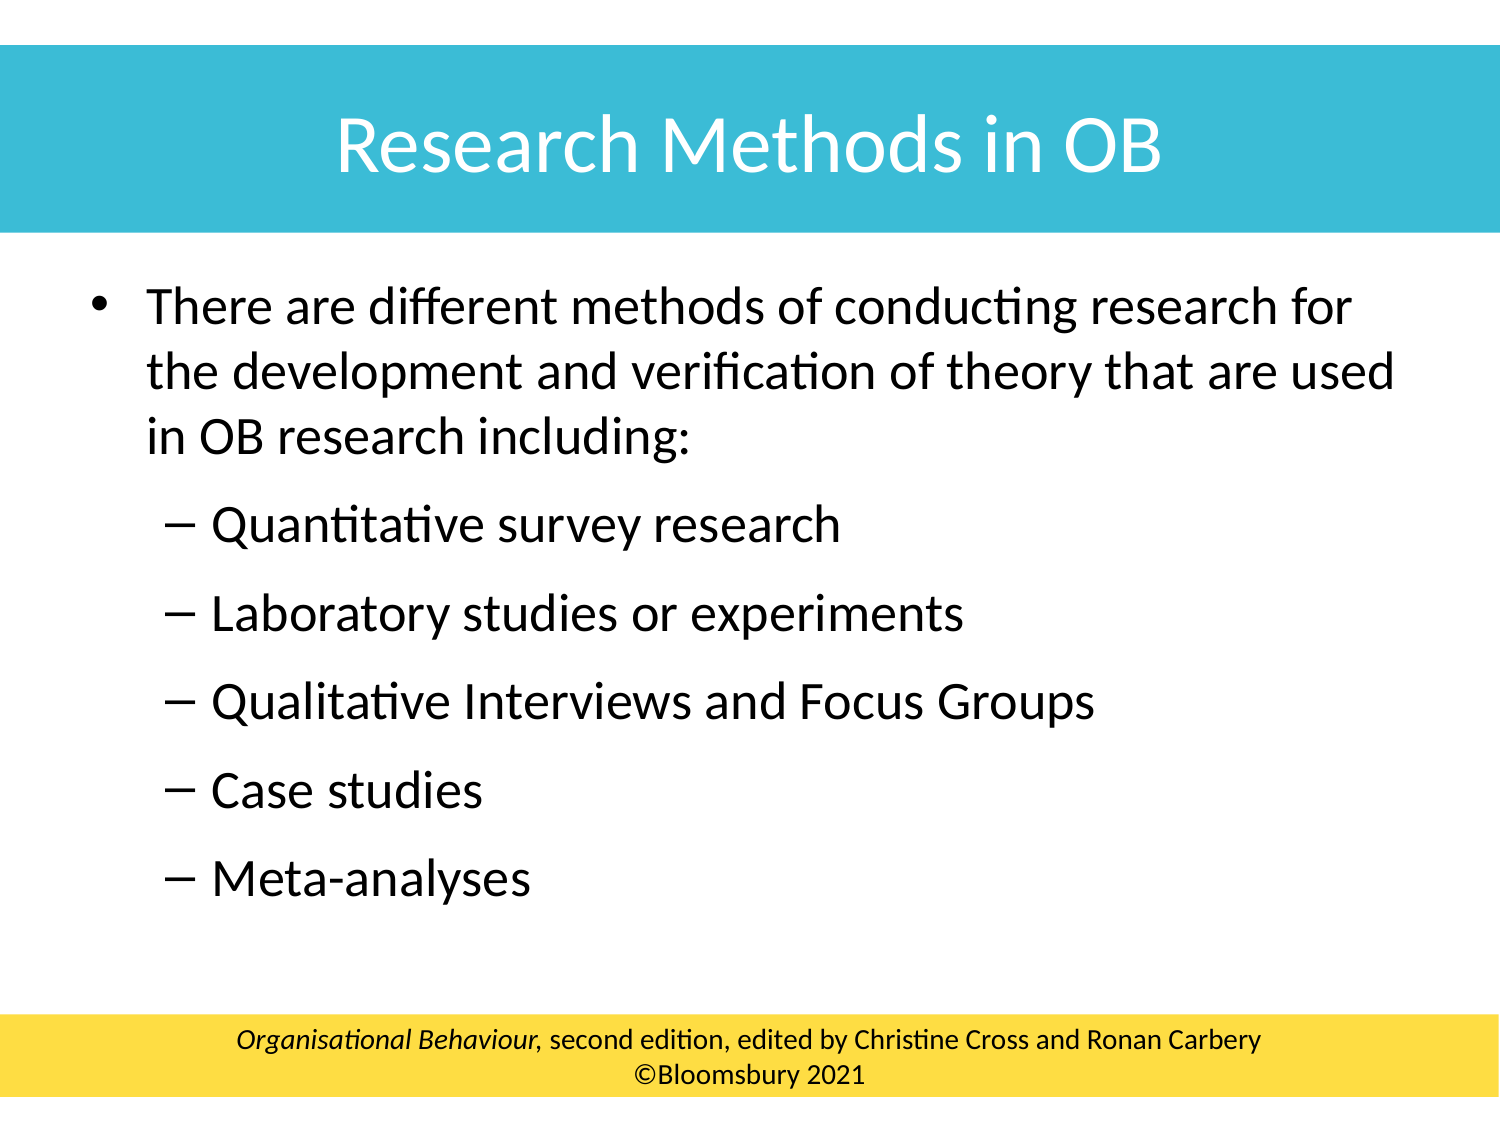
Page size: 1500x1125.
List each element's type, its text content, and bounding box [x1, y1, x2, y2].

list There are different methods of conducting research for the development and verification of theory that are used in OB research including: Quantitative survey research Laboratory studies or experiments Qualitative Interviews and Focus Groups Case studies Meta-analyses [75, 262, 1425, 1005]
title Research Methods in OB [0, 45, 1500, 233]
